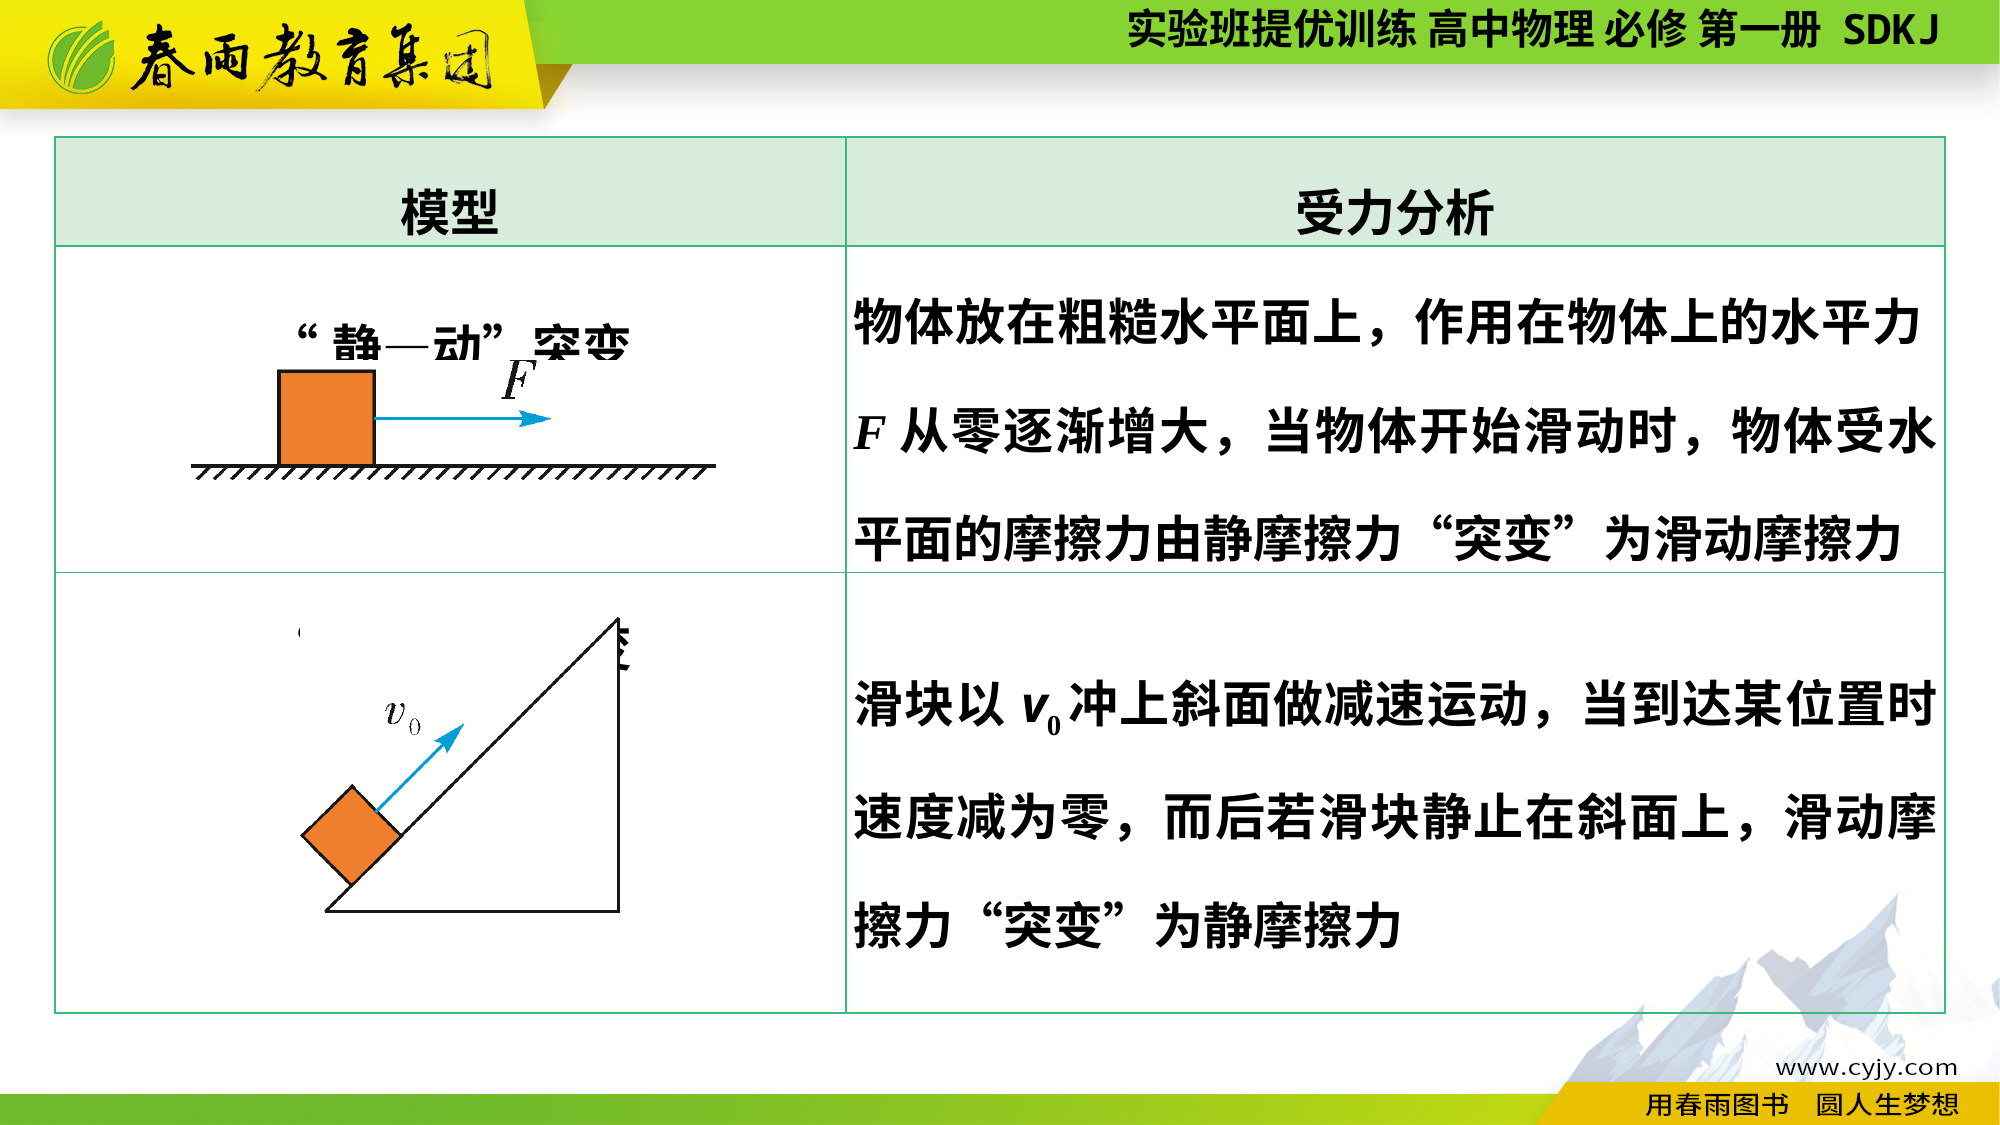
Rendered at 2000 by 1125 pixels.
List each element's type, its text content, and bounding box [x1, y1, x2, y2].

table_header 模型 [56, 138, 845, 245]
table_header 受力分析 [847, 138, 1944, 245]
table_cell “动—静”突变 [56, 573, 845, 1012]
picture [0, 0, 2000, 1125]
table_cell 物体放在粗糙水平面上，作用在物体上的水平力F从零逐渐增大，当物体开始滑动时，物体受水平面的摩擦力由静摩擦力“突变”为滑动摩擦力 [847, 247, 1944, 572]
table_cell “静—动”突变 [56, 247, 845, 572]
table_cell 滑块以v0冲上斜面做减速运动，当到达某位置时速度减为零，而后若滑块静止在斜面上，滑动摩擦力“突变”为静摩擦力 [847, 573, 1944, 1012]
